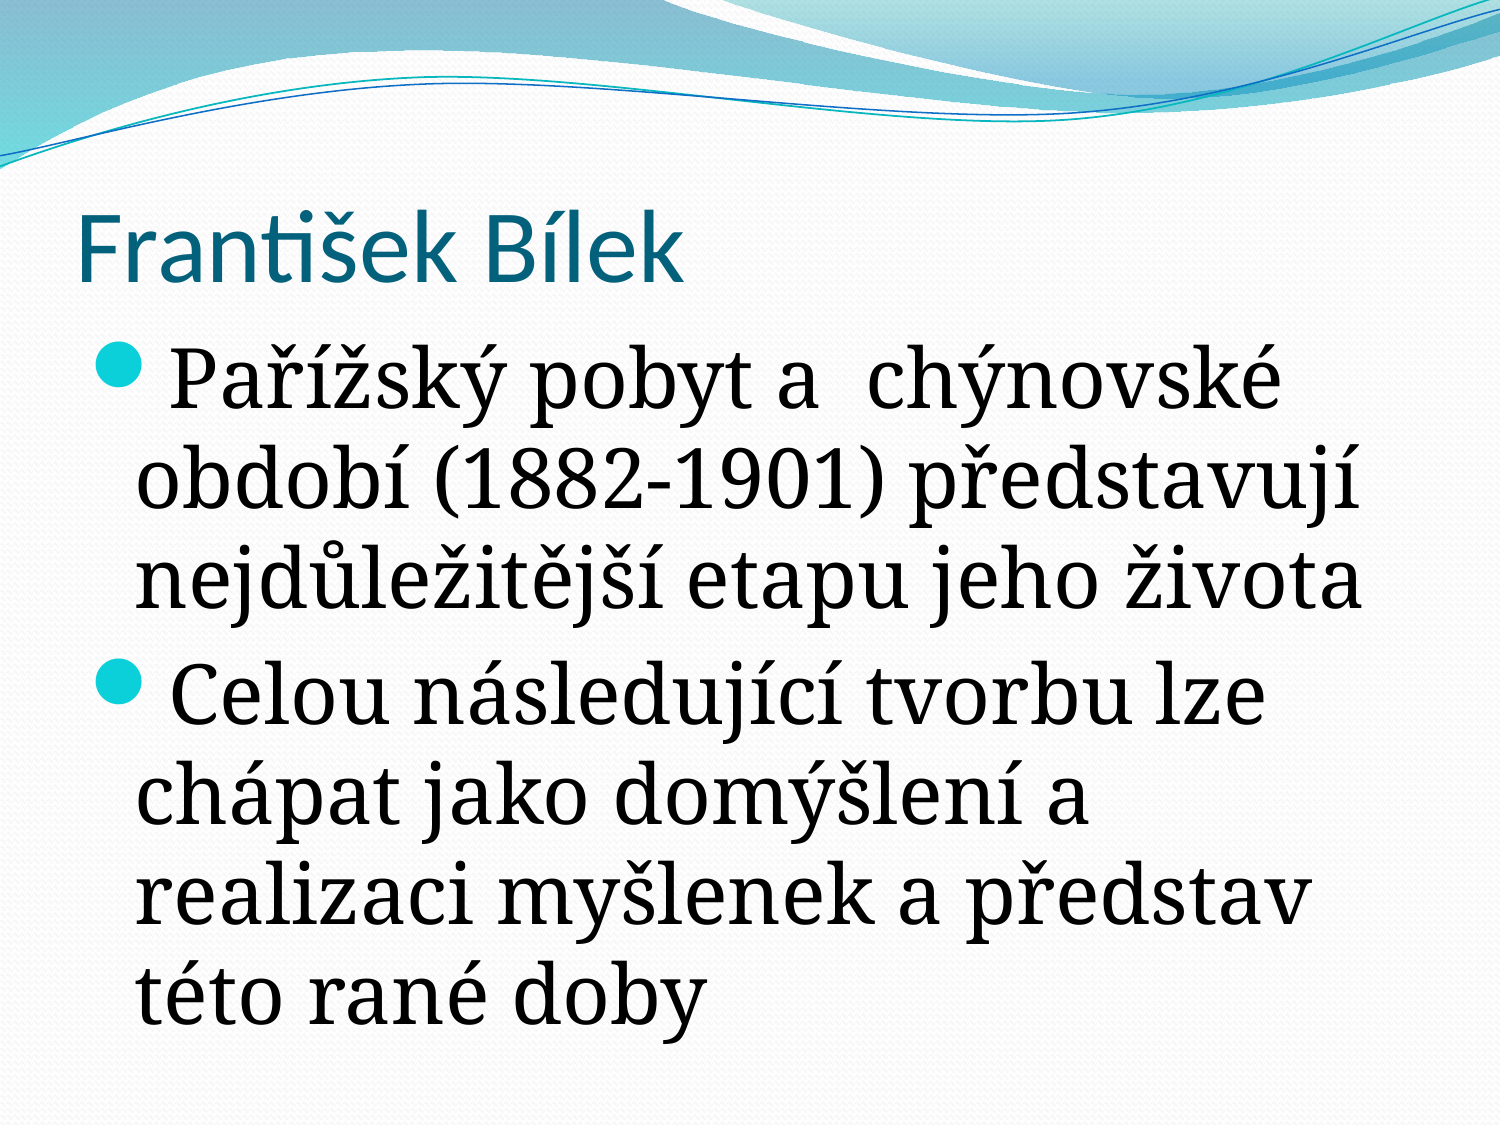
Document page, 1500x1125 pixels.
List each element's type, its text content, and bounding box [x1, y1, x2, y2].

list Pařížský pobyt a chýnovské období (1882-1901) představují nejdůležitější etapu jeho života Celou následující tvorbu lze chápat jako domýšlení a realizaci myšlenek a představ této rané doby [75, 317, 1425, 1038]
title František Bílek [75, 115, 1425, 303]
